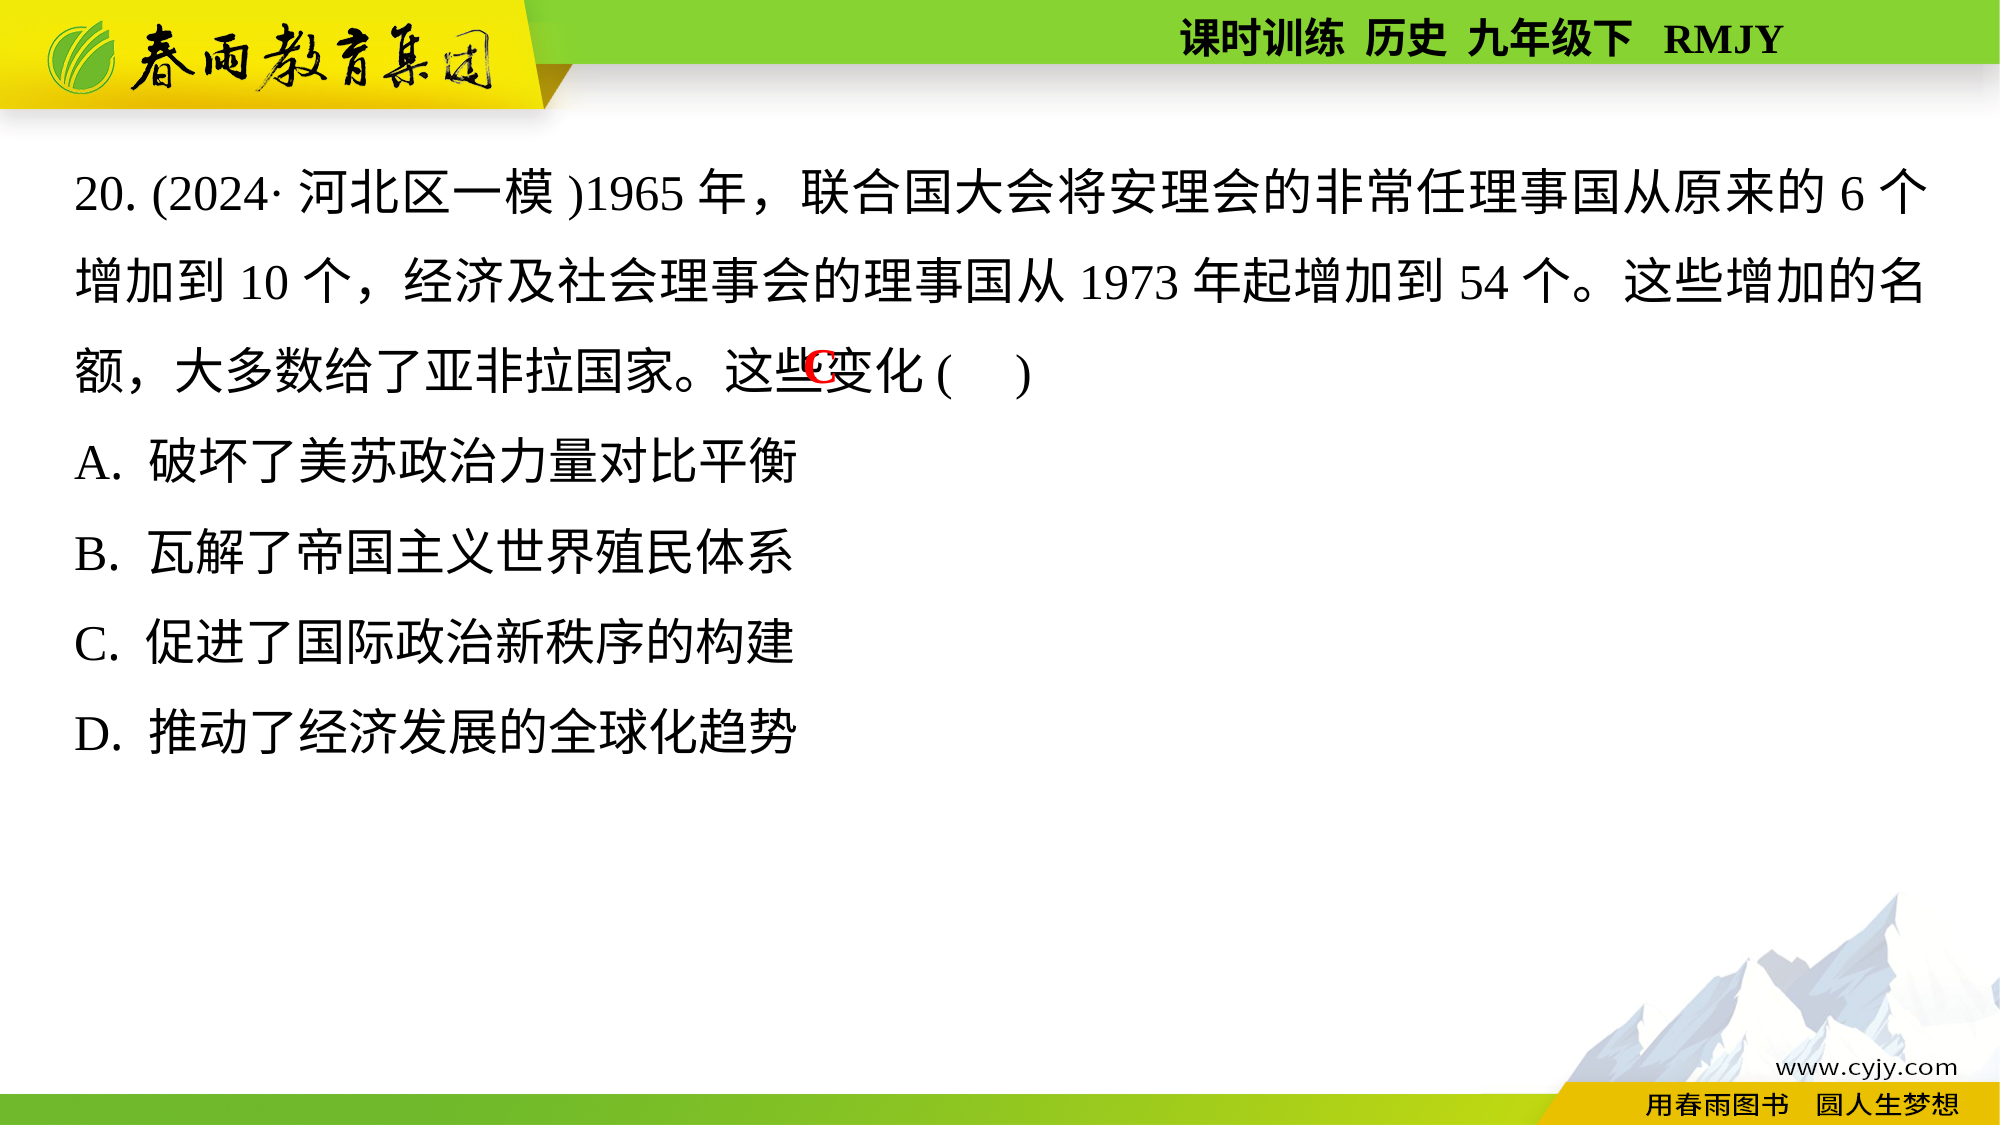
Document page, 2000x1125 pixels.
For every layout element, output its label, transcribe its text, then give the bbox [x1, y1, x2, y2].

text_box C [787, 326, 854, 401]
list 20. (2024·河北区一模)1965年，联合国大会将安理会的非常任理事国从原来的6个增加到10个，经济及社会理事会的理事国从1973年起增加到54个。这些增加的名额，大多数给了亚非拉国家。这些变化( ) A. 破坏了美苏政治力量对比平衡 B. 瓦解了帝国主义世界殖民体系 C. 促进了国际政治新秩序的构建 D. 推动了经济发展的全球化趋势 [59, 122, 1944, 774]
picture [0, 0, 2000, 1125]
